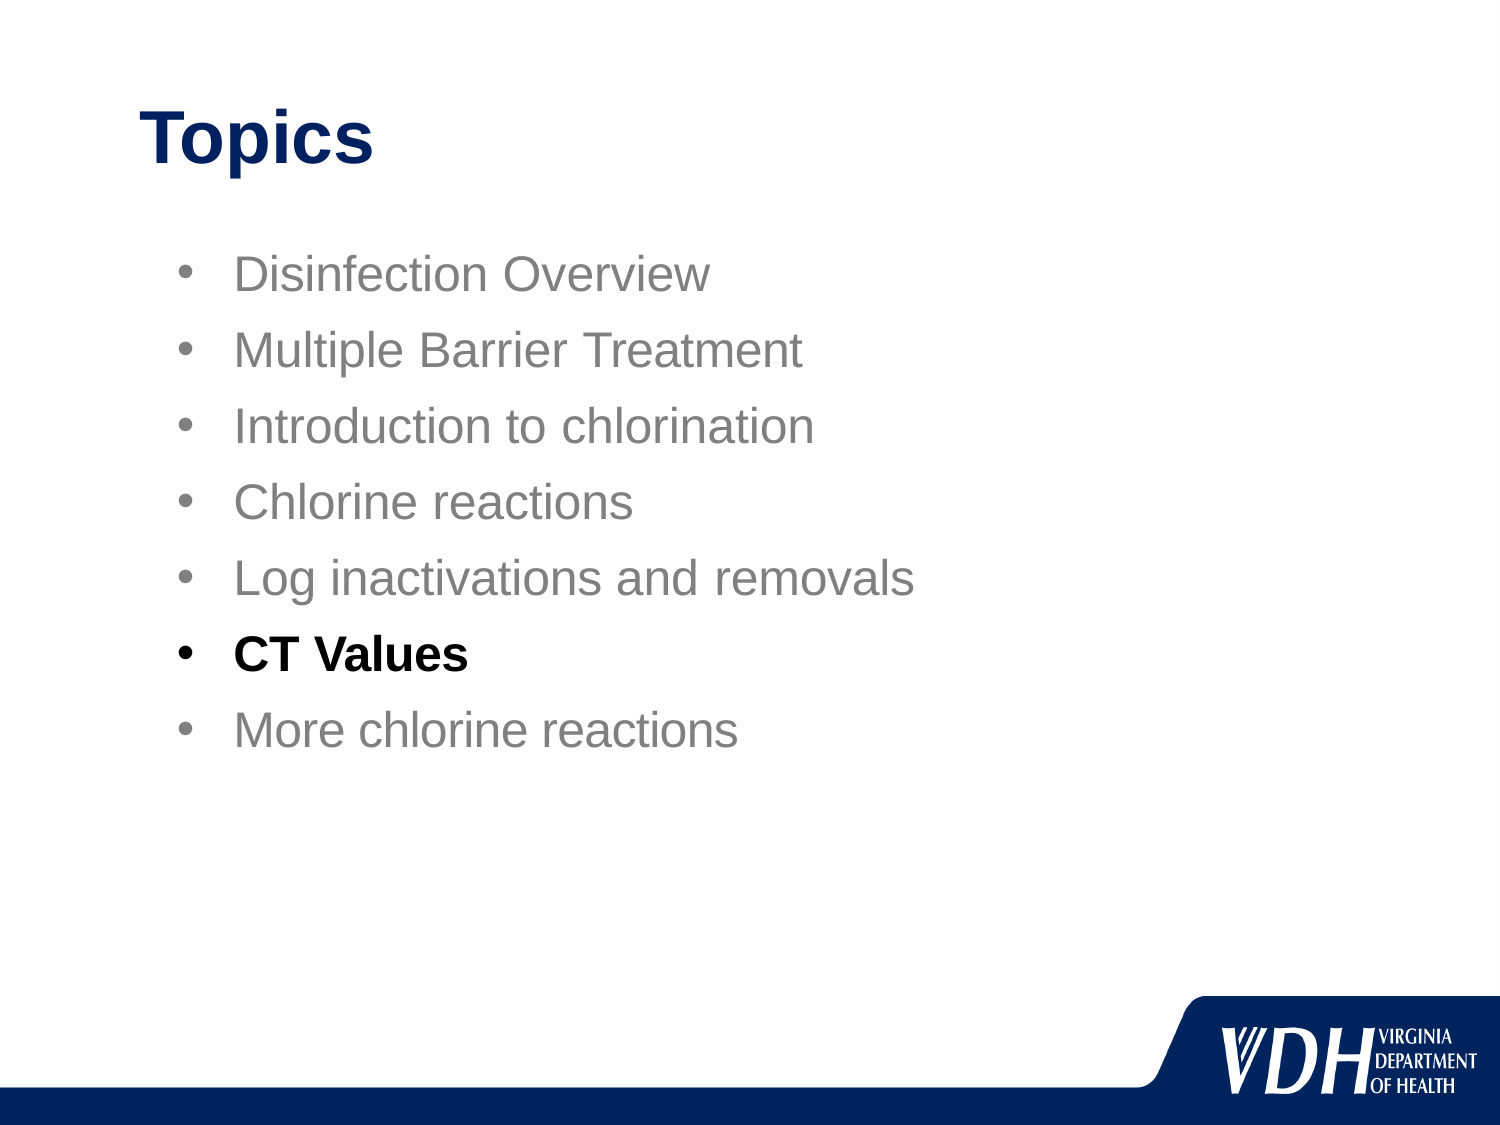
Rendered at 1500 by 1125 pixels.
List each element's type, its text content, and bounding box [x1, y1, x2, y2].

title Topics [137, 37, 947, 228]
text_box Disinfection Overview Multiple Barrier Treatment Introduction to chlorination Chlorine reactions Log inactivations and removals CT Values More chlorine reactions [174, 223, 1163, 758]
picture [0, 0, 1500, 1125]
